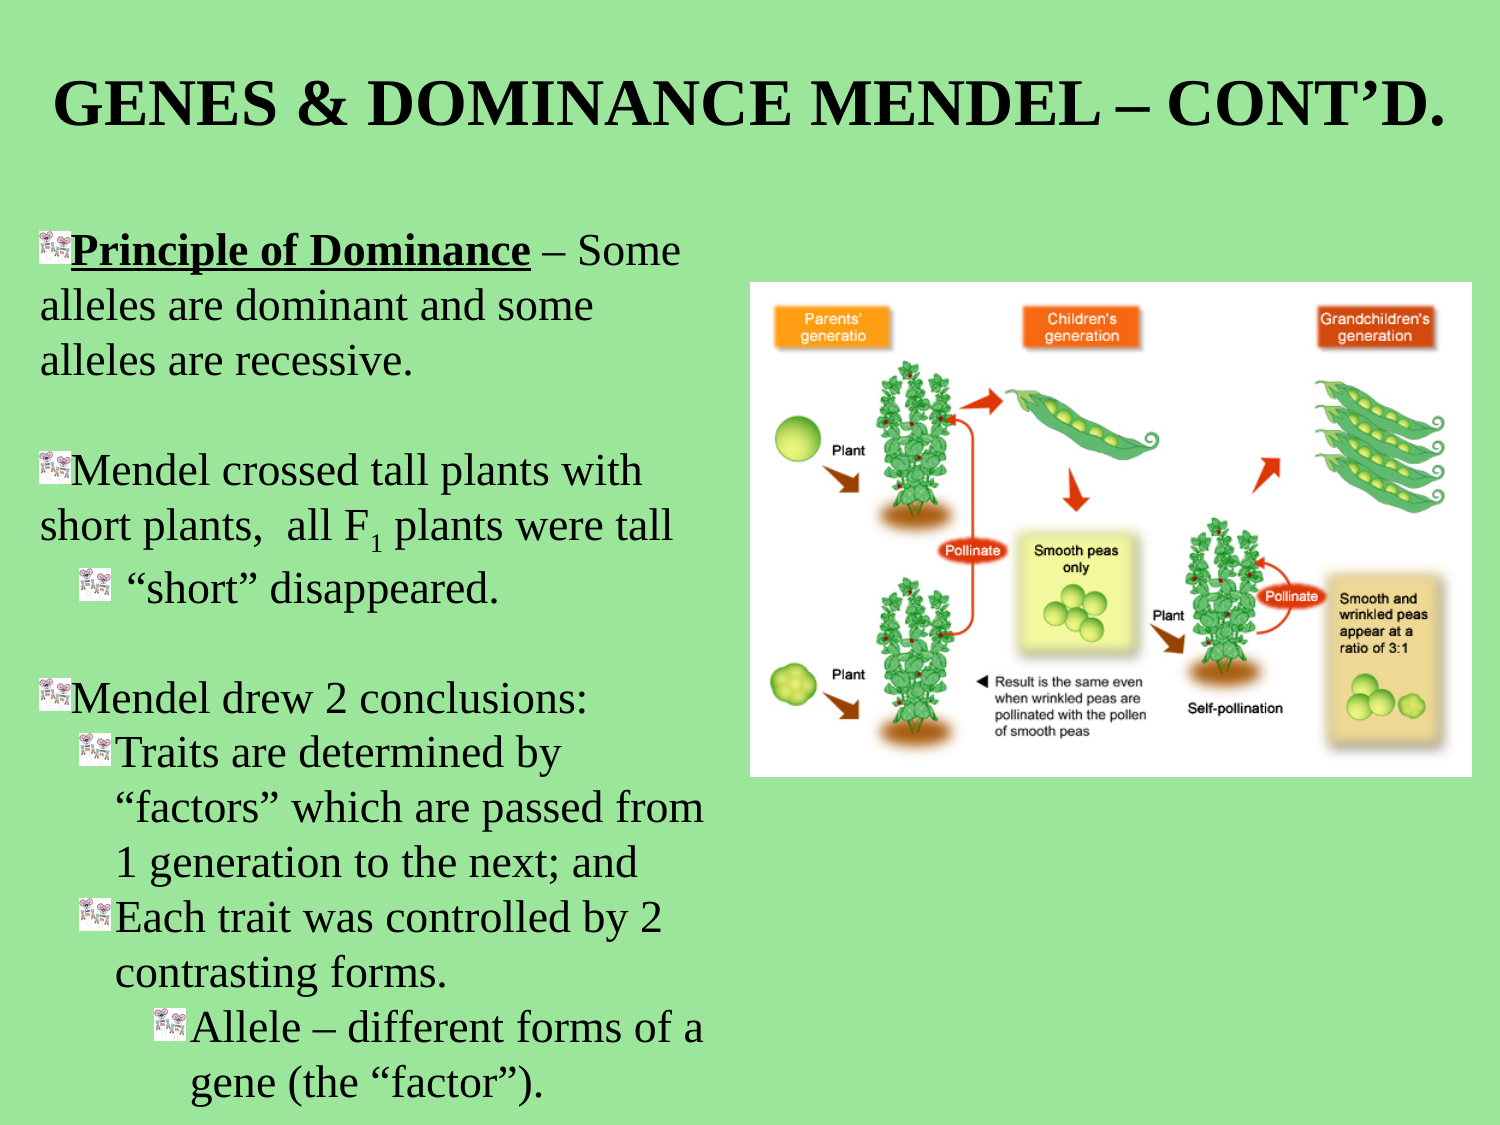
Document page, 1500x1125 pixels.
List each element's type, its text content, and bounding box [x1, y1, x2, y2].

picture [39, 231, 71, 264]
picture [79, 733, 111, 766]
text_box Principle of Dominance – Some alleles are dominant and some alleles are recessive. Mendel crossed tall plants with short plants, all F1 plants were tall “short” disappeared. Mendel drew 2 conclusions: Traits are determined by “factors” which are passed from 1 generation to the next; and Each trait was controlled by 2 contrasting forms. Allele – different forms of a gene (the “factor”). [24, 212, 725, 1115]
picture [154, 1008, 186, 1041]
title GENES & DOMINANCE MENDEL – CONT’D. [26, 23, 1474, 175]
picture [79, 898, 111, 931]
picture [39, 451, 71, 484]
picture [749, 281, 1472, 777]
picture [39, 678, 71, 711]
picture [79, 568, 111, 601]
